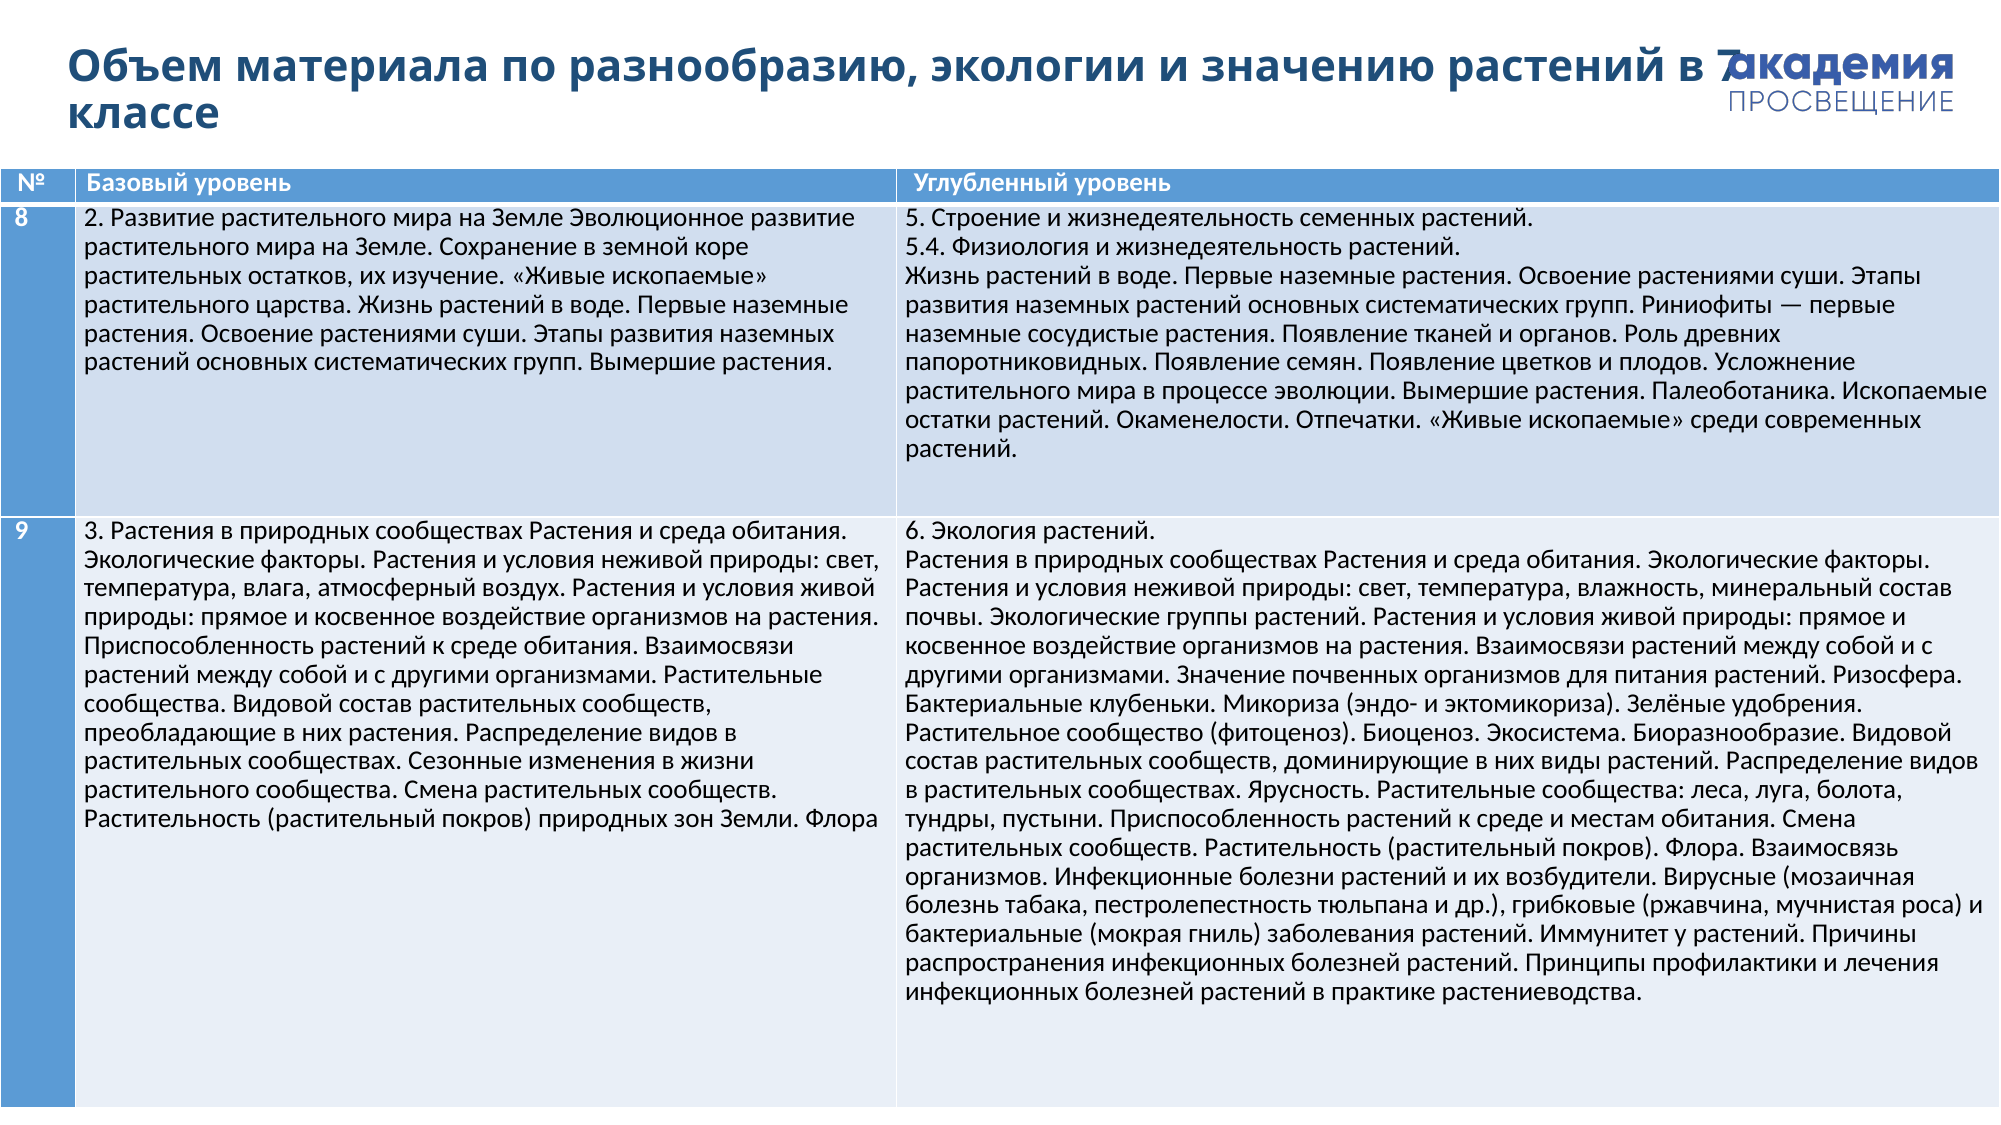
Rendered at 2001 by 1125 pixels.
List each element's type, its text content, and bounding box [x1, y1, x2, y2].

table_cell 6. Экология растений. Растения в природных сообществах Растения и среда обитания. Экологические факторы. Растения и условия неживой природы: свет, температура, влажность, минеральный состав почвы. Экологические группы растений. Растения и условия живой природы: прямое и косвенное воздействие организмов на растения. Взаимосвязи растений между собой и с другими организмами. Значение почвенных организмов для питания растений. Ризосфера. Бактериальные клубеньки. Микориза (эндо- и эктомикориза). Зелёные удобрения. Растительное сообщество (фитоценоз). Биоценоз. Экосистема. Биоразнообразие. Видовой состав растительных сообществ, доминирующие в них виды растений. Распределение видов в растительных сообществах. Ярусность. Растительные сообщества: леса, луга, болота, тундры, пустыни. Приспособленность растений к среде и местам обитания. Смена растительных сообществ. Растительность (растительный покров). Флора. Взаимосвязь организмов. Инфекционные болезни растений и их возбудители. Вирусные (мозаичная болезнь табака, пестролепестность тюльпана и др.), грибковые (ржавчина, мучнистая роса) и бактериальные (мокрая гниль) заболевания растений. Иммунитет у растений. Причины распространения инфекционных болезней растений. Принципы профилактики и лечения инфекционных болезней растений в практике растениеводства. [897, 518, 1999, 1107]
table_cell 2. Развитие растительного мира на Земле Эволюционное развитие растительного мира на Земле. Сохранение в земной коре растительных остатков, их изучение. «Живые ископаемые» растительного царства. Жизнь растений в воде. Первые наземные растения. Освоение растениями суши. Этапы развития наземных растений основных систематических групп. Вымершие растения. [76, 207, 896, 516]
title Объем материала по разнообразию, экологии и значению растений в 7 классе [51, 35, 1777, 146]
table_header Углубленный уровень [897, 169, 1999, 202]
table_cell 5. Строение и жизнедеятельность семенных растений. 5.4. Физиология и жизнедеятельность растений. Жизнь растений в воде. Первые наземные растения. Освоение растениями суши. Этапы развития наземных растений основных систематических групп. Риниофиты — первые наземные сосудистые растения. Появление тканей и органов. Роль древних папоротниковидных. Появление семян. Появление цветков и плодов. Усложнение растительного мира в процессе эволюции. Вымершие растения. Палеоботаника. Ископаемые остатки растений. Окаменелости. Отпечатки. «Живые ископаемые» среди современных растений. [897, 207, 1999, 516]
picture [1714, 33, 1969, 133]
table_header № [1, 169, 75, 202]
table_header Базовый уровень [76, 169, 896, 202]
table_cell 8 [1, 207, 75, 516]
table_cell 9 [1, 518, 75, 1107]
table_cell 3. Растения в природных сообществах Растения и среда обитания. Экологические факторы. Растения и условия неживой природы: свет, температура, влага, атмосферный воздух. Растения и условия живой природы: прямое и косвенное воздействие организмов на растения. Приспособленность растений к среде обитания. Взаимосвязи растений между собой и с другими организмами. Растительные сообщества. Видовой состав растительных сообществ, преобладающие в них растения. Распределение видов в растительных сообществах. Сезонные изменения в жизни растительного сообщества. Смена растительных сообществ. Растительность (растительный покров) природных зон Земли. Флора [76, 518, 896, 1107]
